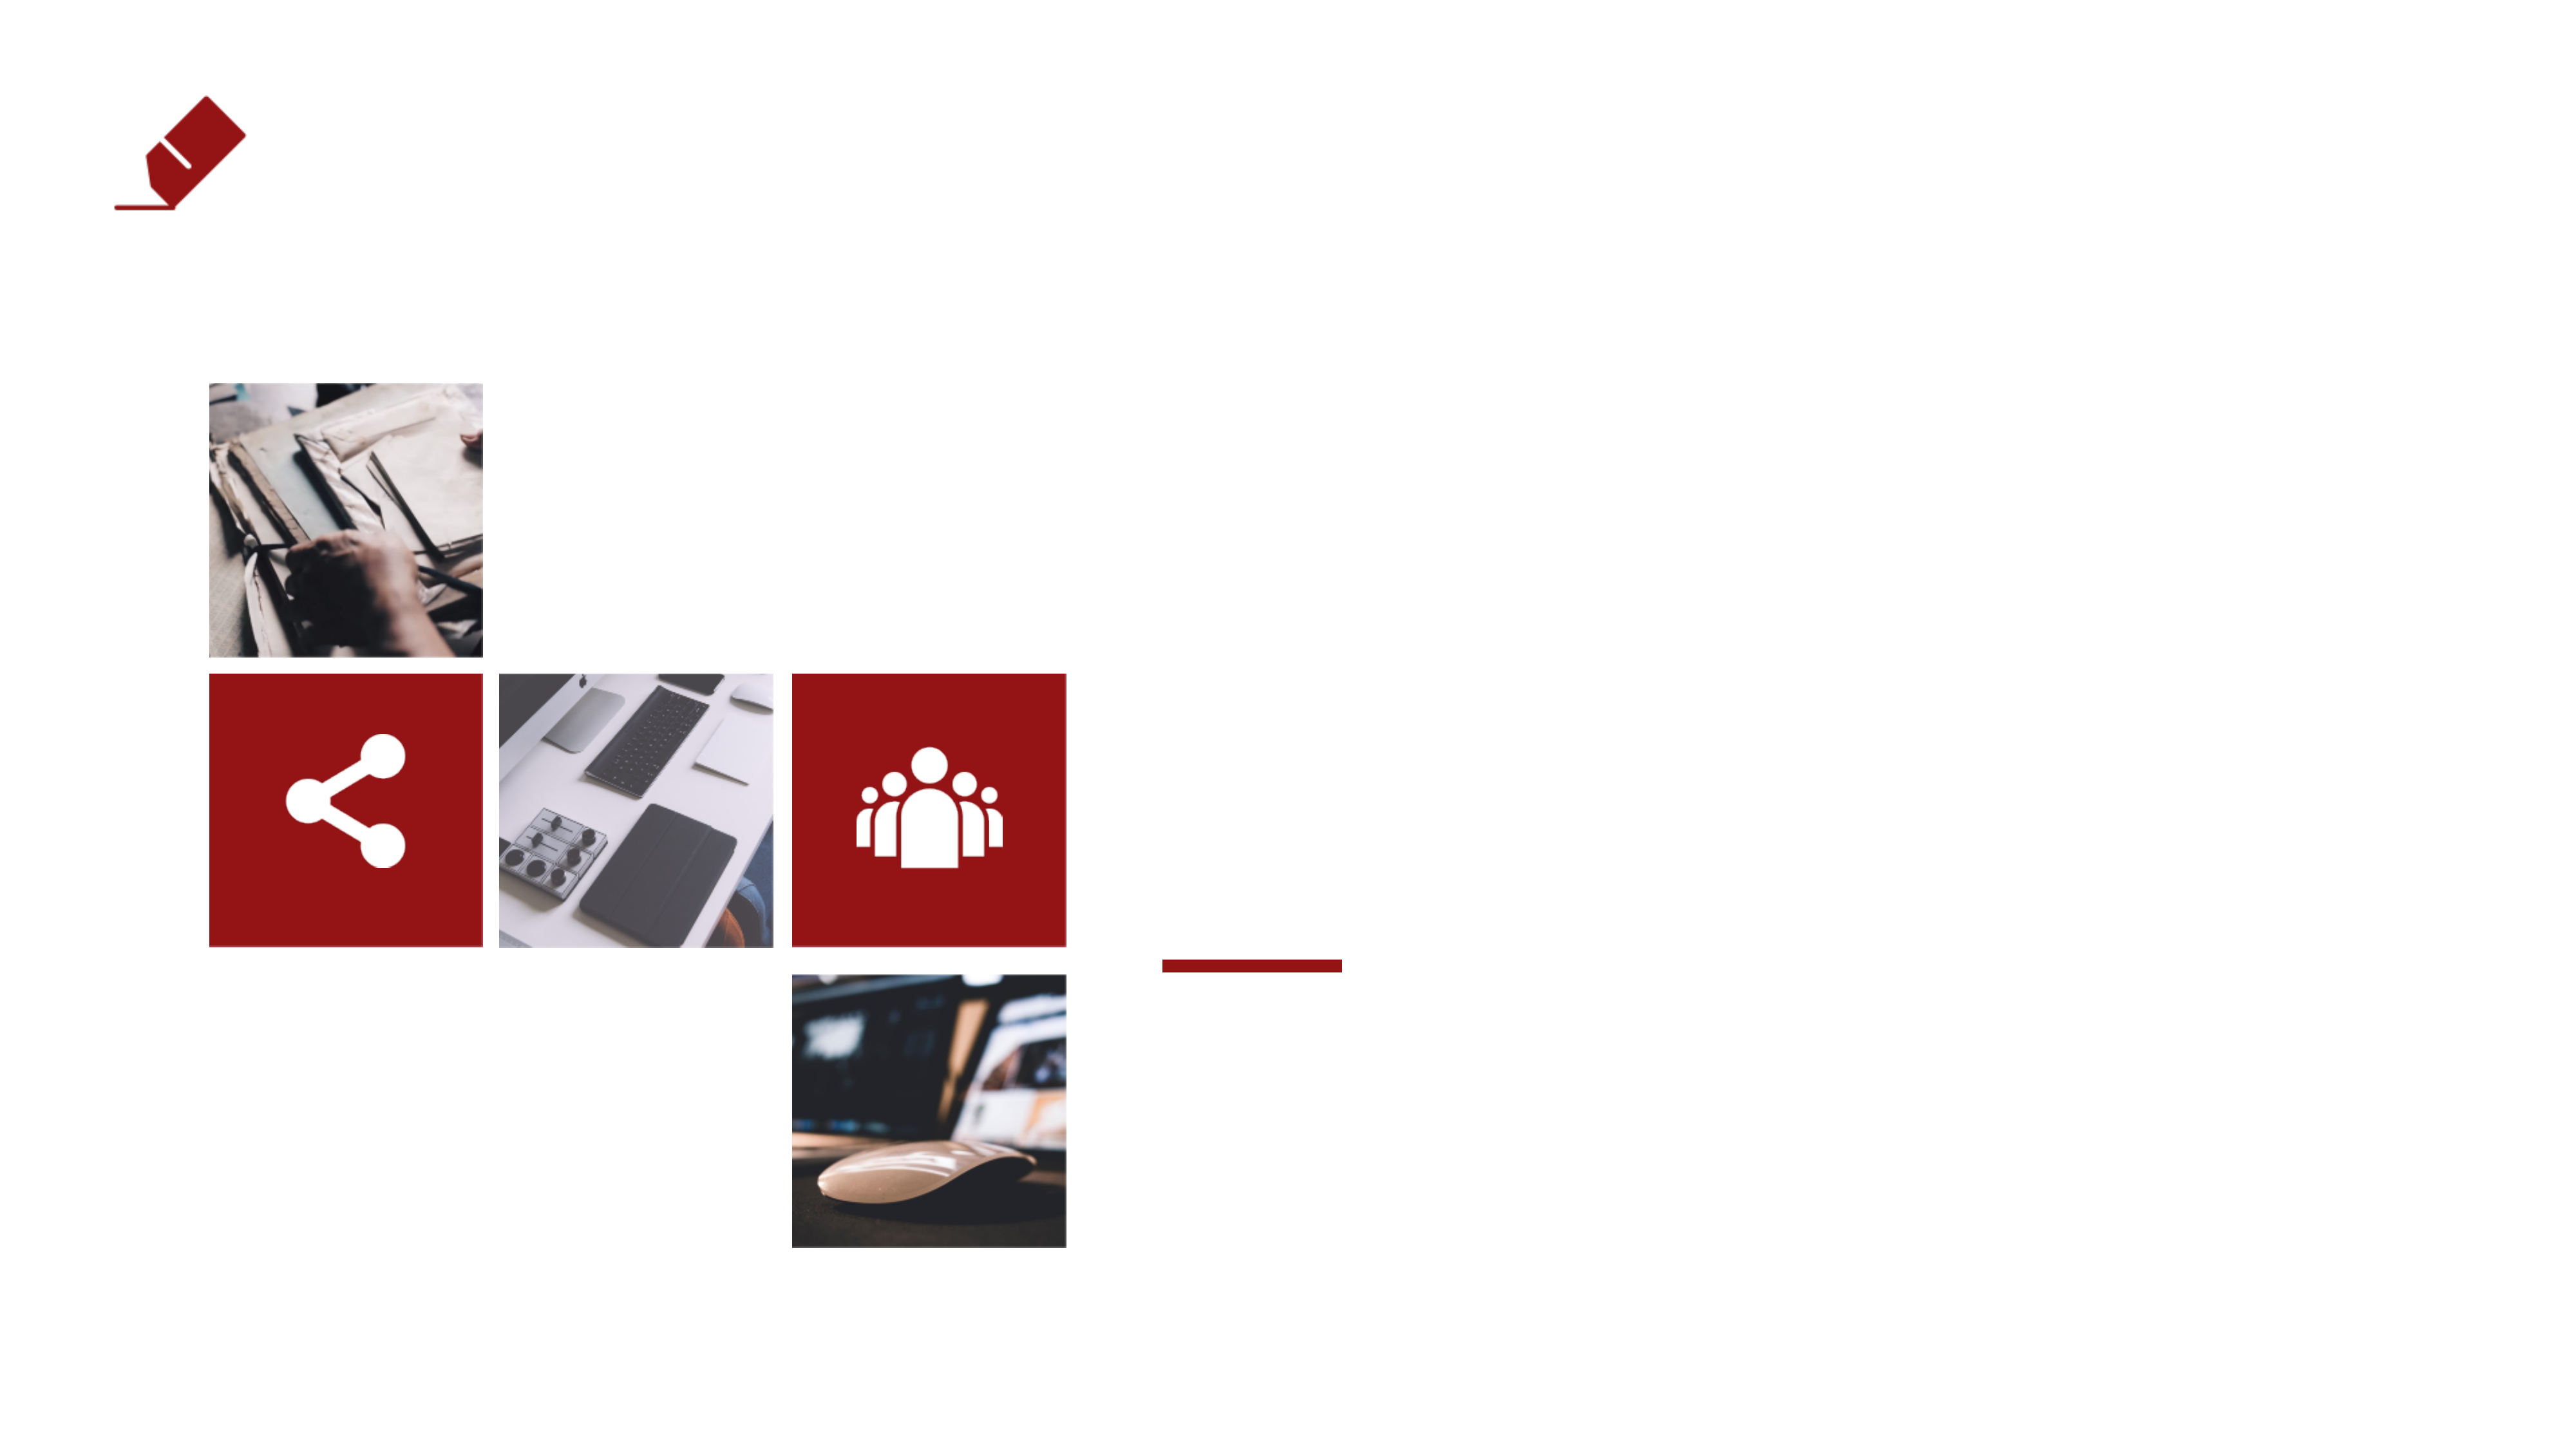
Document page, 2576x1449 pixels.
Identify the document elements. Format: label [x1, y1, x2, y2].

picture [209, 383, 483, 658]
picture [209, 674, 483, 948]
picture [792, 974, 1066, 1249]
picture [1162, 959, 1342, 972]
picture [499, 674, 773, 948]
picture [792, 674, 1066, 948]
picture [95, 69, 256, 230]
